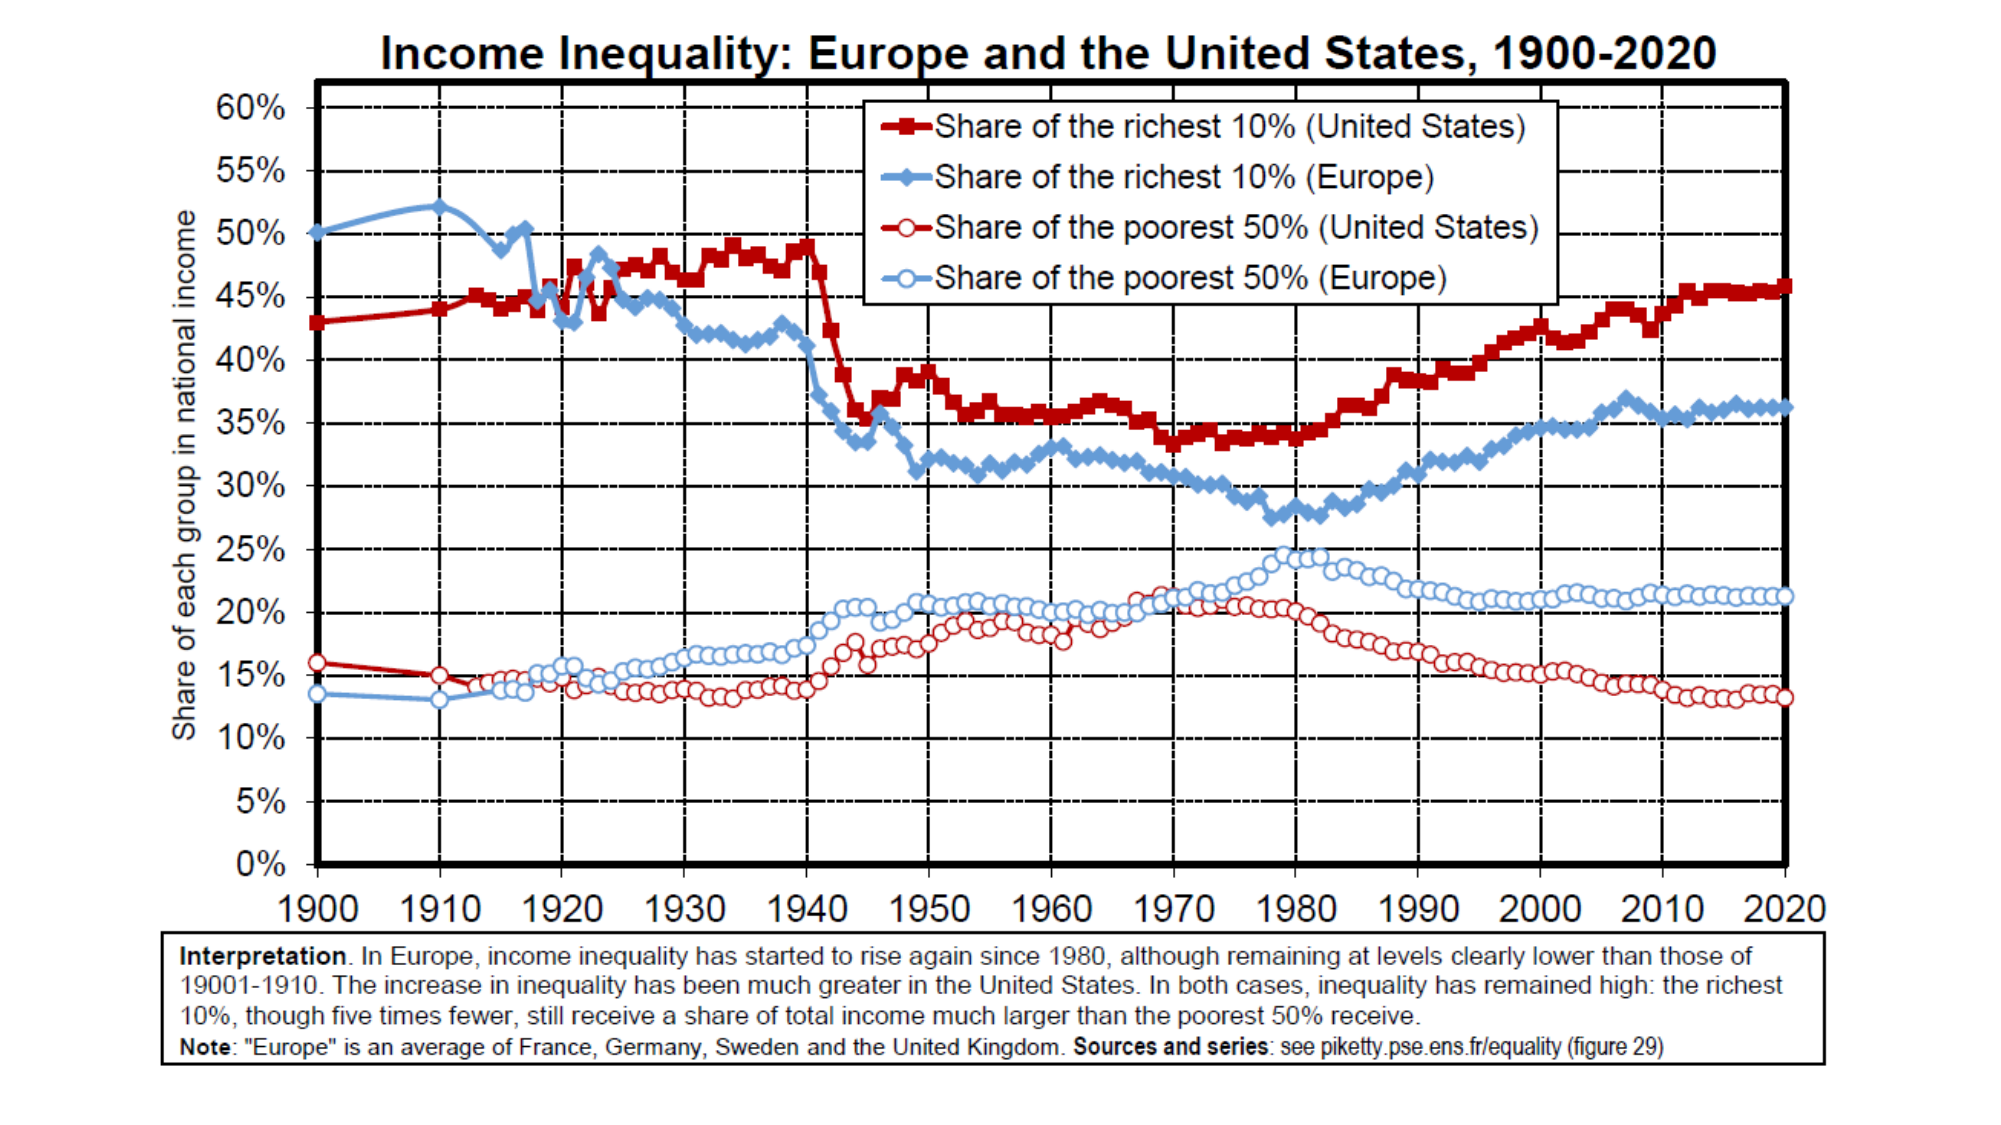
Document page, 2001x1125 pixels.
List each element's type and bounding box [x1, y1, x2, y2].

picture [138, 0, 1861, 1125]
